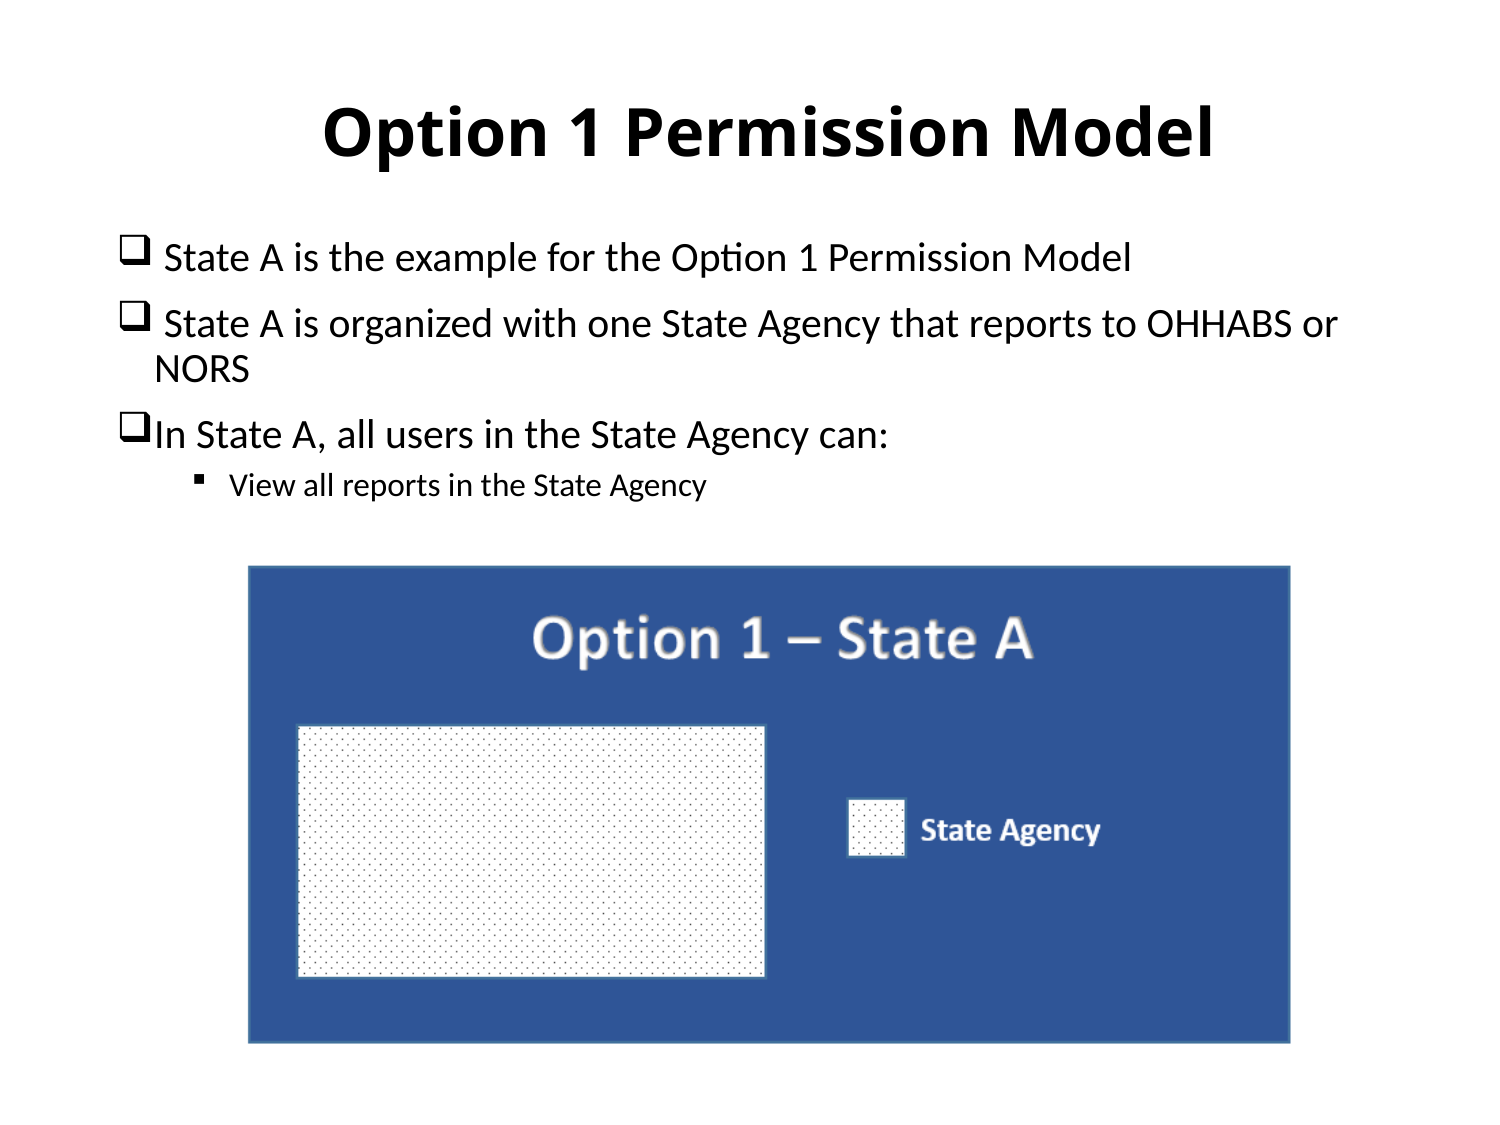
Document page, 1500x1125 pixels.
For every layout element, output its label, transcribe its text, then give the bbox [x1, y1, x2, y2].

picture [236, 555, 1307, 1056]
list State A is the example for the Option 1 Permission Model State A is organized with one State Agency that reports to OHHABS or NORS In State A, all users in the State Agency can: View all reports in the State Agency [101, 228, 1450, 942]
title Option 1 Permission Model [270, 53, 1268, 216]
